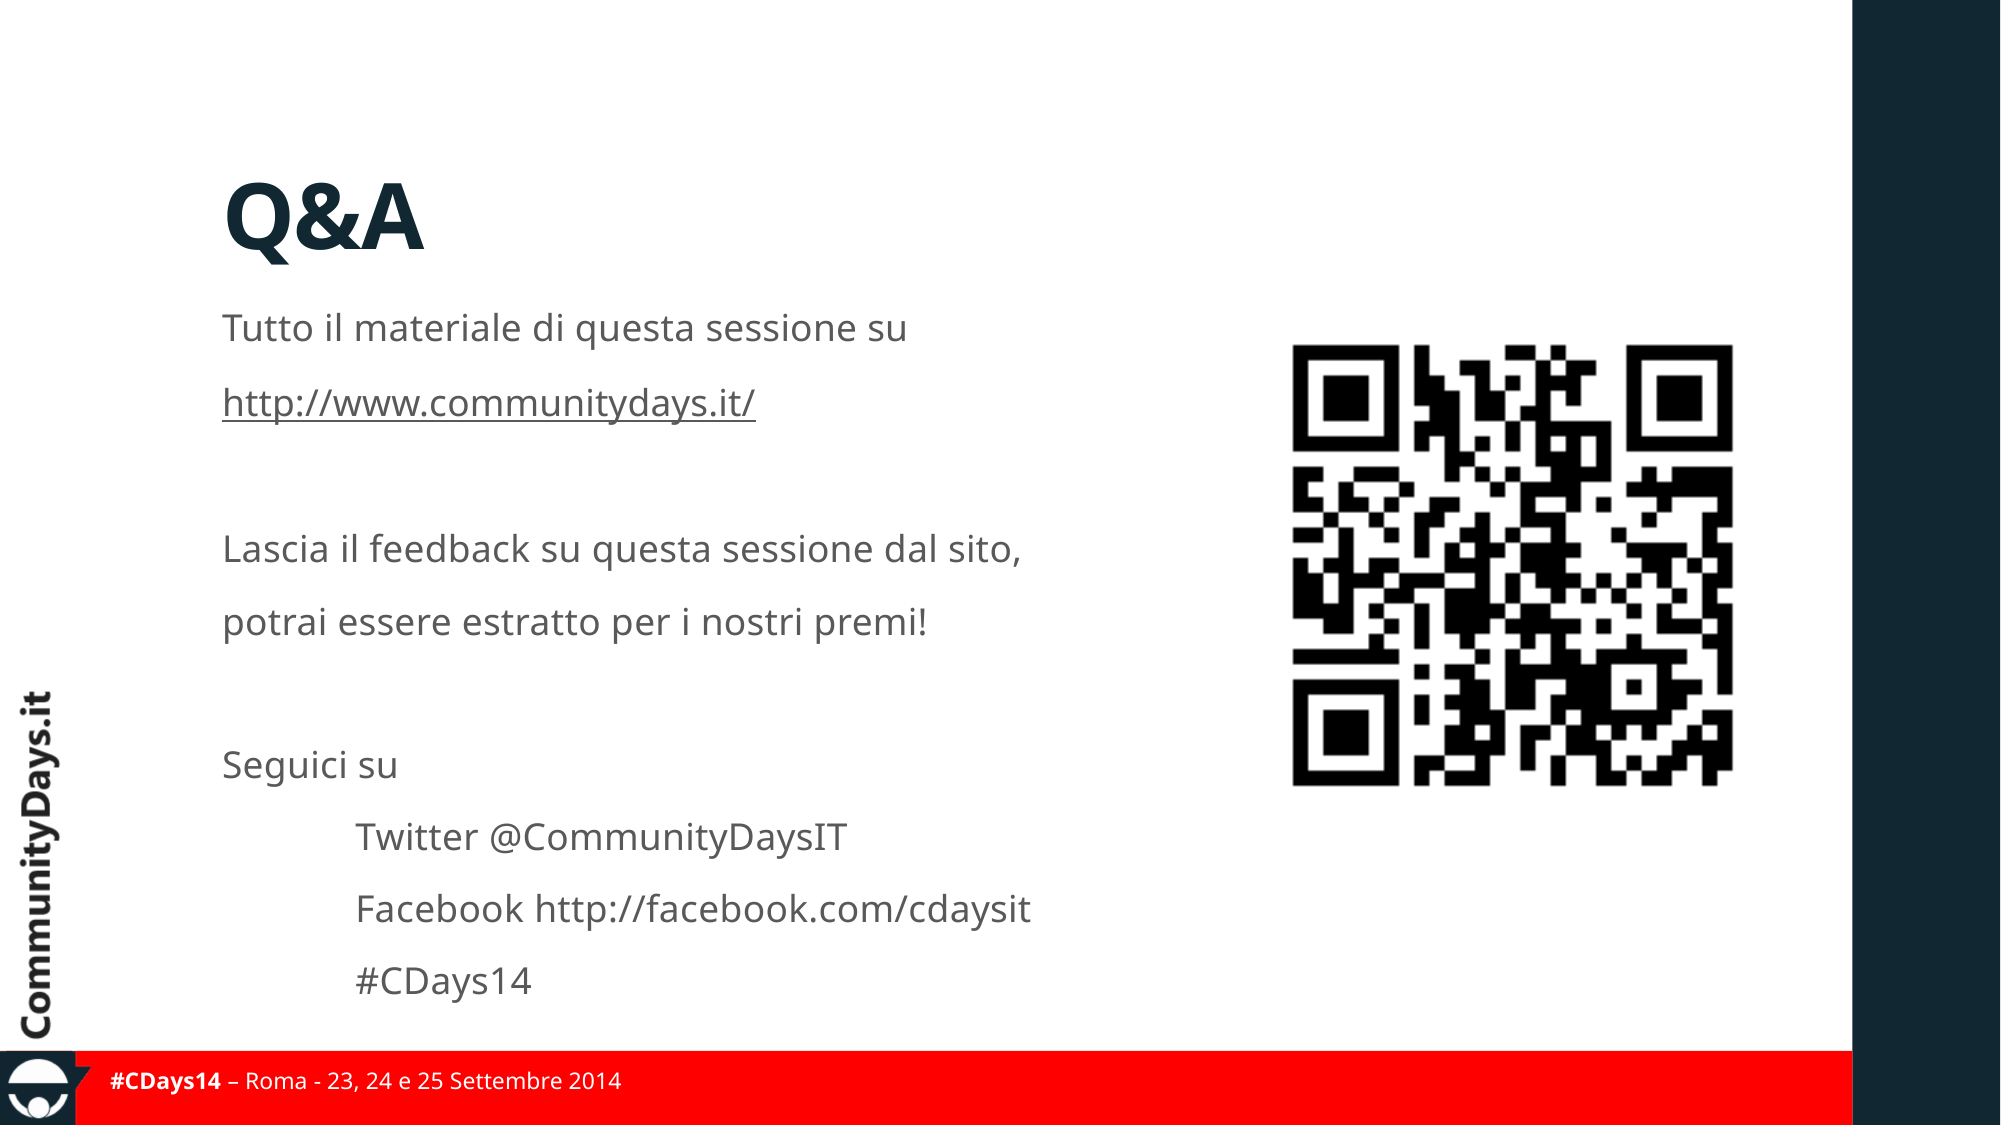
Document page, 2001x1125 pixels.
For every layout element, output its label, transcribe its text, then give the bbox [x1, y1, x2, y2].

title Q&A [206, 43, 1797, 278]
picture [1265, 318, 1757, 817]
picture [0, 692, 90, 1125]
list Tutto il materiale di questa sessione su http://www.communitydays.it/ Lascia il feedback su questa sessione dal sito, potrai essere estratto per i nostri premi! Seguici su Twitter @CommunityDaysIT Facebook http://facebook.com/cdaysit #CDays14 [206, 299, 1617, 1014]
